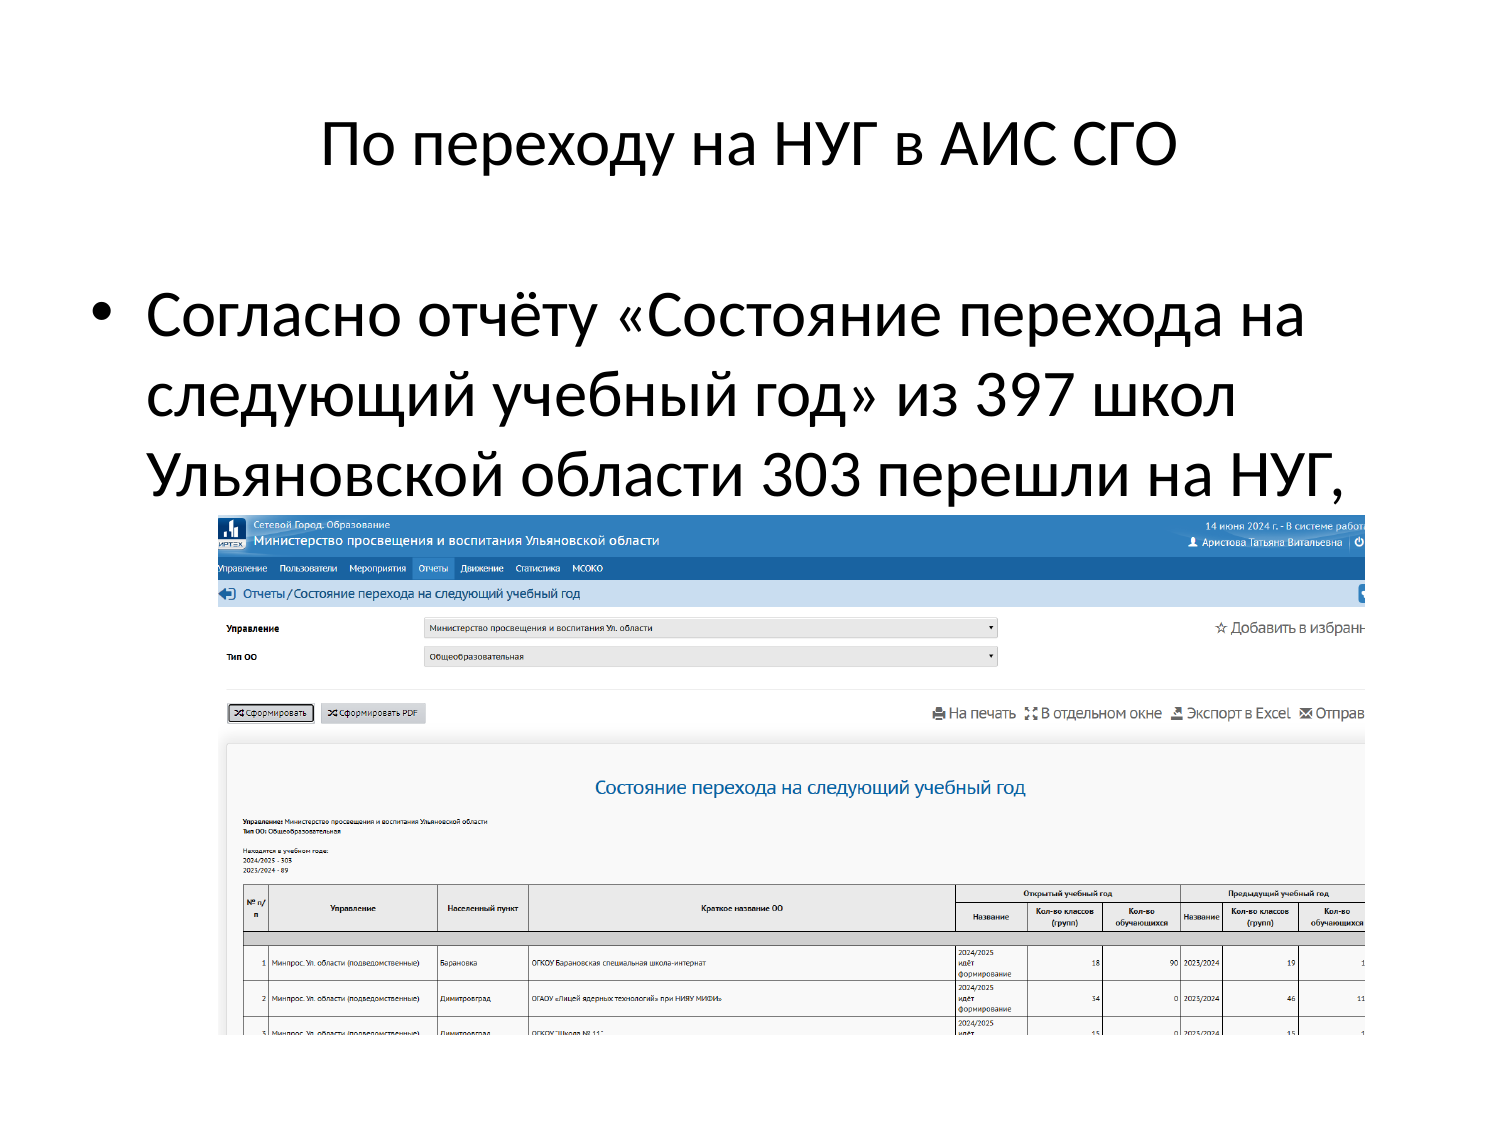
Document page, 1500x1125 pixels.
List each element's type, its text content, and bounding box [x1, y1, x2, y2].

title По переходу на НУГ в АИС СГО [75, 45, 1425, 233]
list Согласно отчёту «Состояние перехода на следующий учебный год» из 397 школ Ульяновской области 303 перешли на НУГ, [75, 262, 1425, 1005]
picture [218, 514, 1365, 1036]
